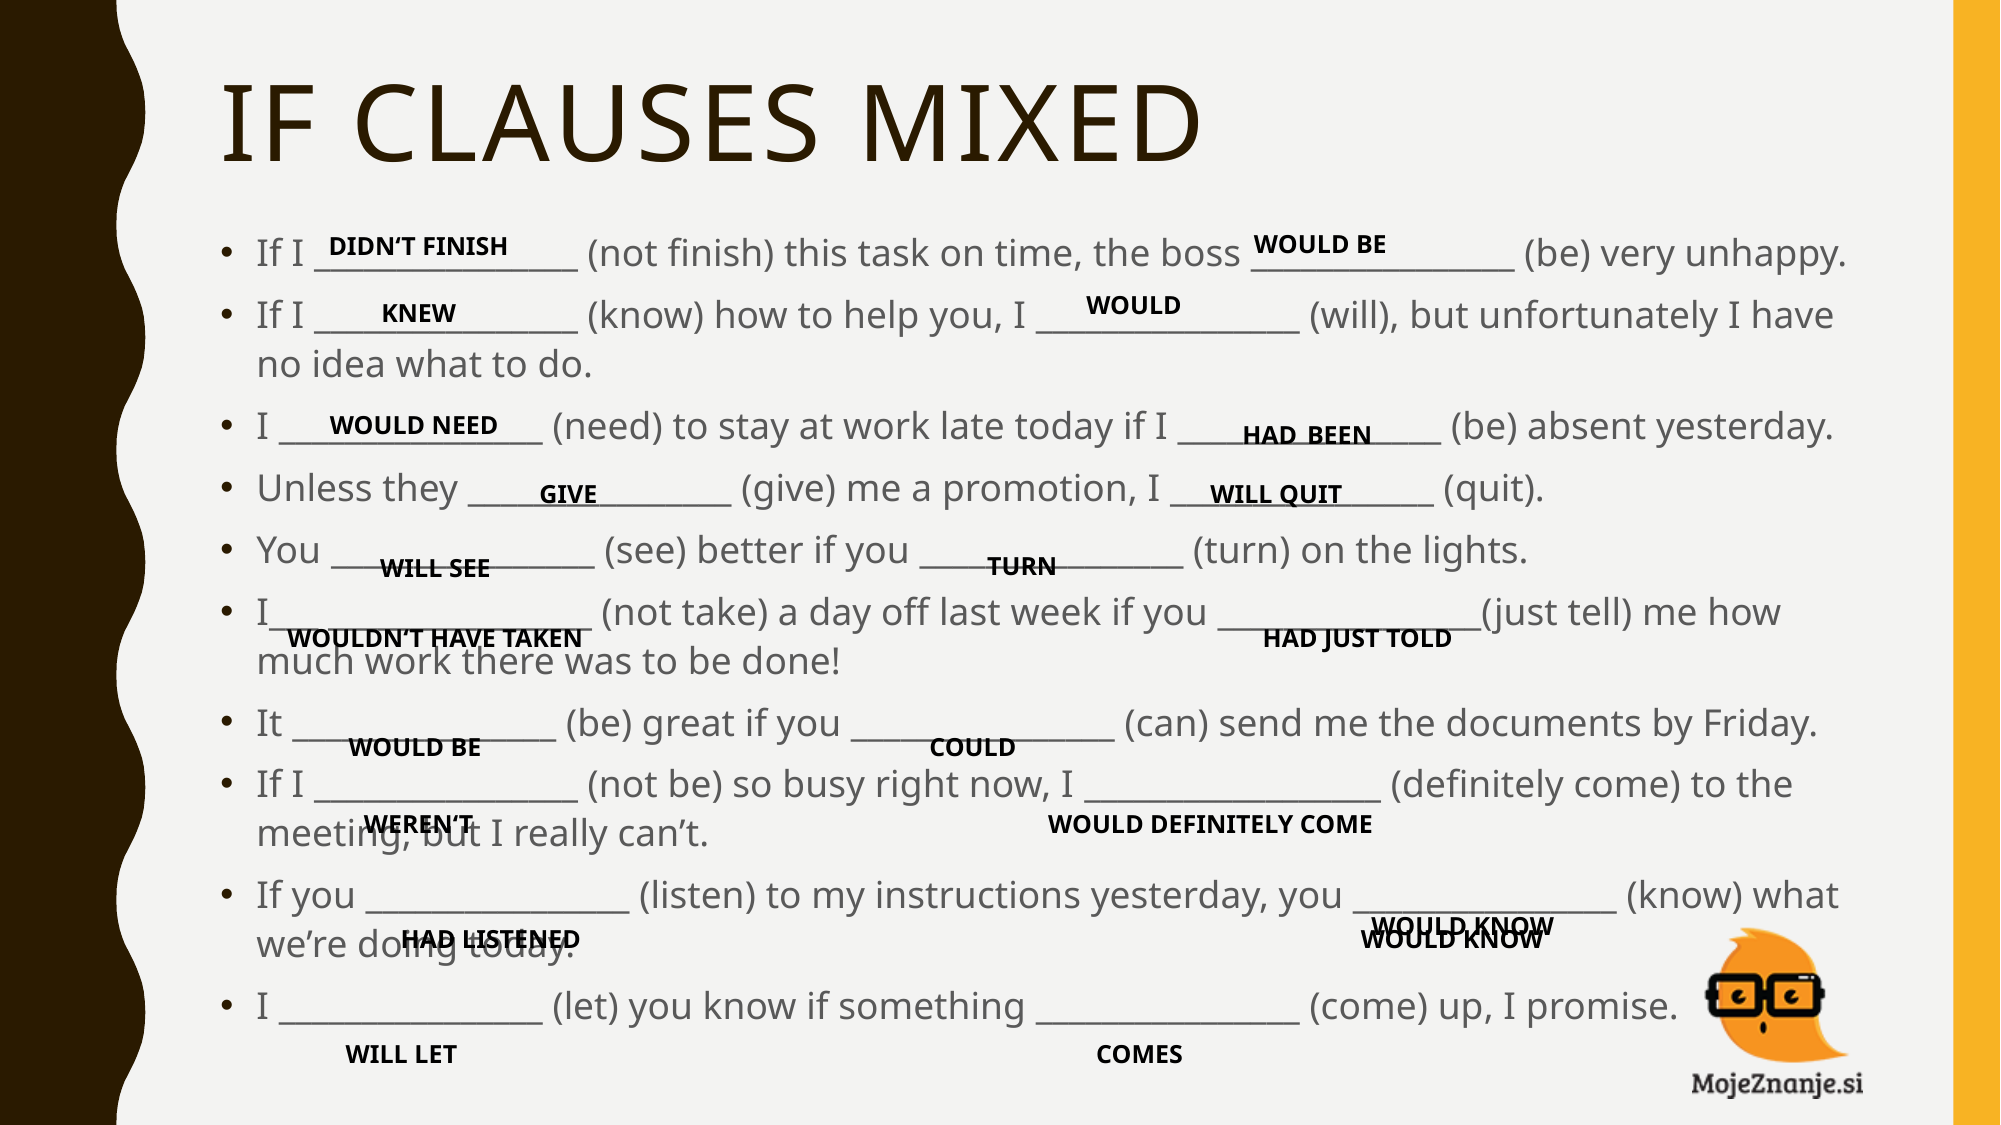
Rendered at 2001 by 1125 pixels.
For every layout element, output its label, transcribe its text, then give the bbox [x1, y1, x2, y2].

text_box COULD [914, 724, 1032, 770]
text_box KNEW [366, 290, 472, 335]
text_box WOULD DEFINITELY COME [1033, 800, 1389, 846]
text_box COMES [1081, 1031, 1198, 1076]
text_box WOULDN‘T HAVE TAKEN [272, 614, 599, 660]
text_box HAD JUST TOLD [1247, 614, 1468, 660]
text_box WEREN‘T [349, 800, 489, 846]
text_box HAD LISTENED [385, 916, 596, 962]
text_box WOULD NEED [315, 401, 514, 447]
text_box WOULD KNOW [1356, 903, 1570, 948]
text_box WOULD BE [333, 724, 497, 770]
text_box DIDN‘T FINISH [313, 223, 524, 268]
list If I ________________ (not finish) this task on time, the boss ________________ (be) very unhappy. If I ________________ (know) how to help you, I ________________ (will), but unfortunately I have no idea what to do. I ________________ (need) to stay at work late today if I ________________ (be) absent yesterday. Unless they ________________ (give) me a promotion, I ________________ (quit). You ________________ (see) better if you ________________ (turn) on the lights. I___ ________________ (not take) a day off last week if you ________________(just tell) me how much work there was to be done! It ________________ (be) great if you ________________ (can) send me the documents by Friday. If I ________________ (not be) so busy right now, I __________________ (definitely come) to the meeting, but I really can’t. If you ________________ (listen) to my instructions yesterday, you ________________ (know) what we’re doing today. I ________________ (let) you know if something ________________ (come) up, I promise. [205, 217, 1875, 1125]
text_box HAD BEEN [1227, 400, 1388, 460]
title IF CLAUSES mixed [205, 62, 1875, 217]
text_box WOULD KNOW [1346, 916, 1559, 962]
text_box TURN [972, 542, 1072, 588]
text_box WOULD BE [1239, 221, 1402, 266]
text_box WOULD [1071, 282, 1197, 328]
text_box WILL SEE [365, 545, 506, 590]
text_box WILL LET [330, 1031, 473, 1076]
text_box GIVE [524, 471, 613, 517]
text_box WILL QUIT [1195, 471, 1358, 517]
